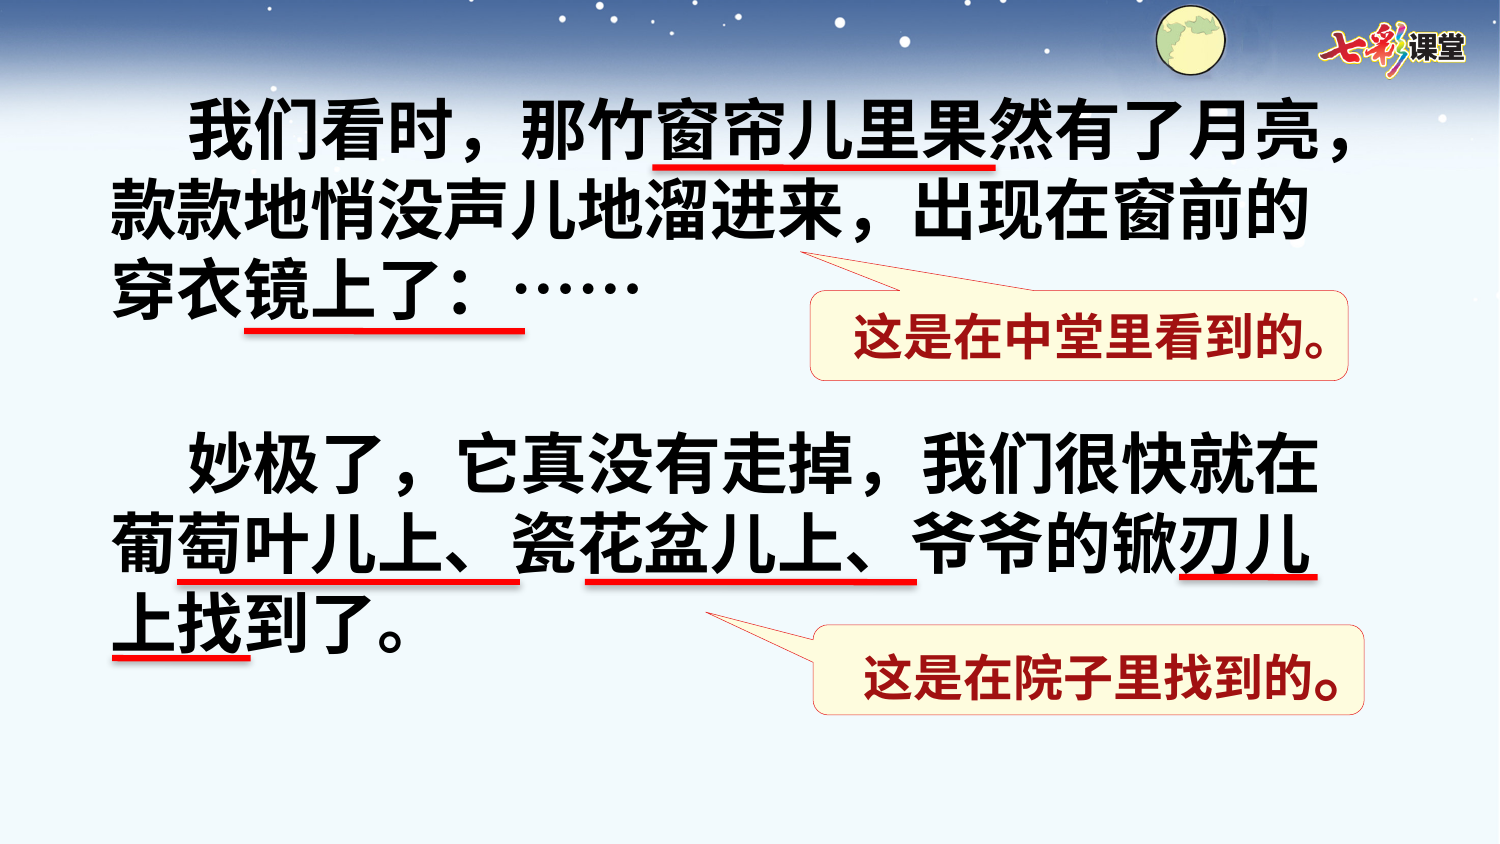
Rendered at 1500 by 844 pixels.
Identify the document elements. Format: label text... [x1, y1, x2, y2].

picture [0, 0, 1500, 844]
text_box 这是在院子里找到的。 [703, 610, 1367, 718]
text_box 我们看时，那竹窗帘儿里果然有了月亮，款款地悄没声儿地溜进来，出现在窗前的穿衣镜上了：…… [98, 81, 1388, 334]
text_box 这是在中堂里看到的。 [798, 249, 1351, 383]
text_box 妙极了，它真没有走掉，我们很快就在葡萄叶儿上、瓷花盆儿上、爷爷的锨刃儿上找到了。 [98, 416, 1388, 668]
